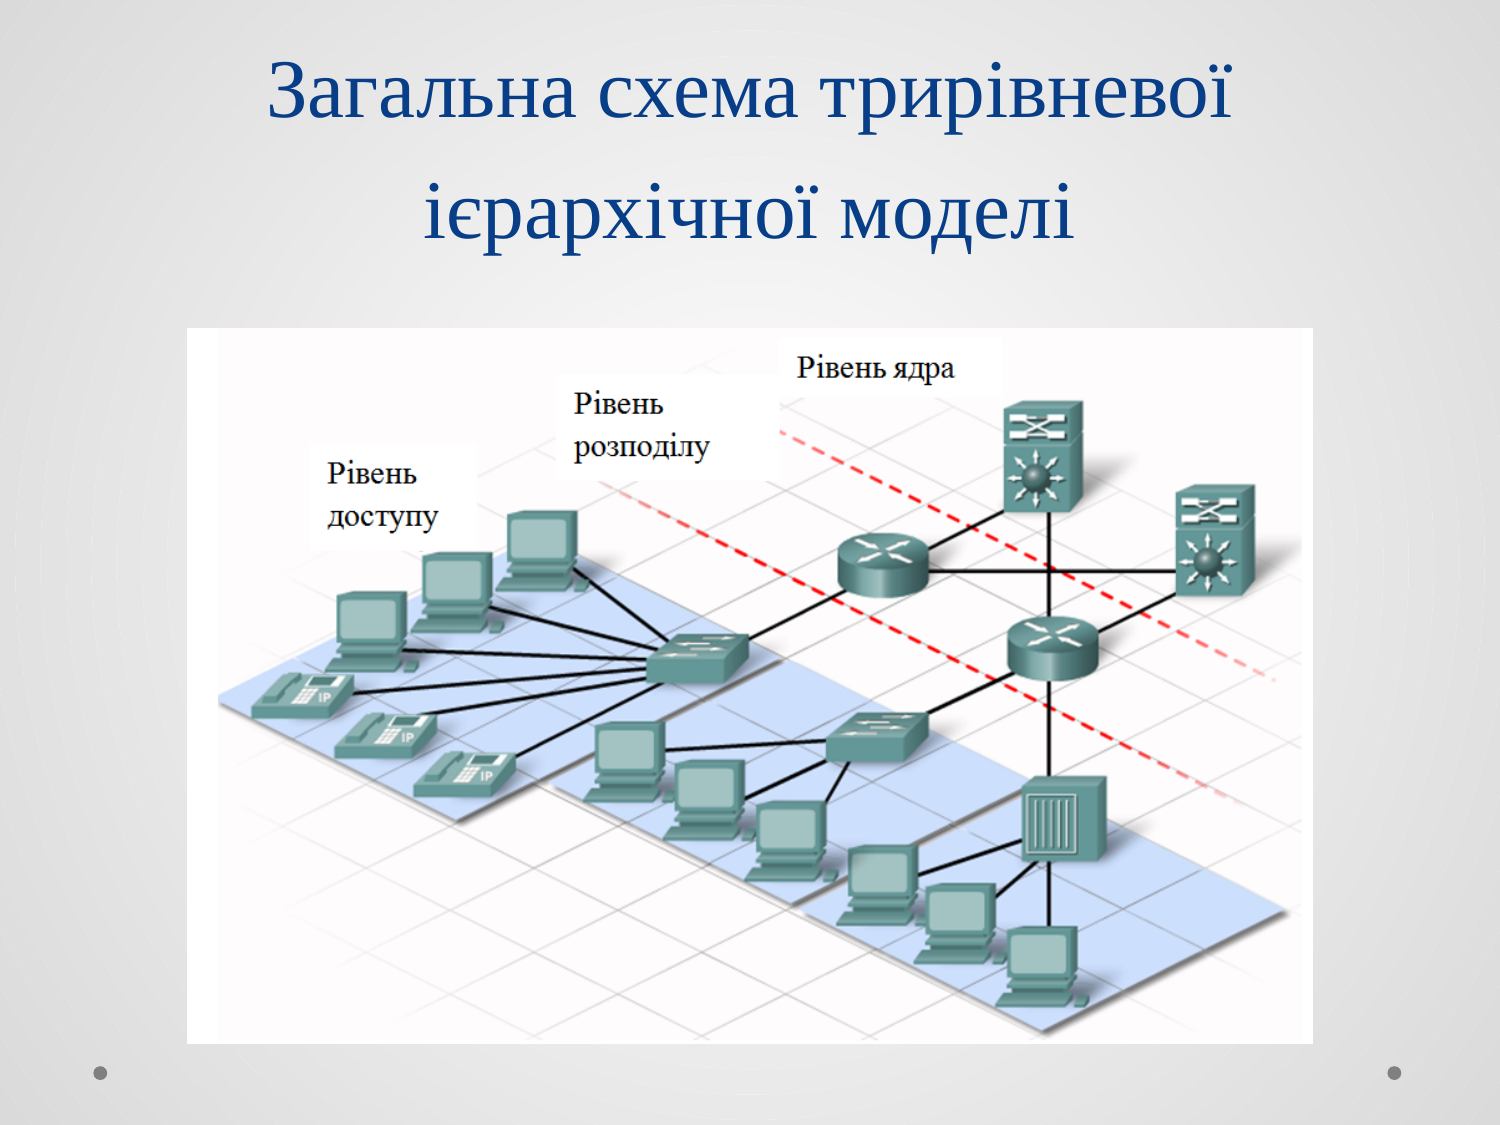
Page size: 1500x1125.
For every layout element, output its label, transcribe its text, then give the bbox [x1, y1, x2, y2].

picture [187, 327, 1313, 1044]
title Загальна схема трирівневої ієрархічної моделі [75, 0, 1425, 263]
